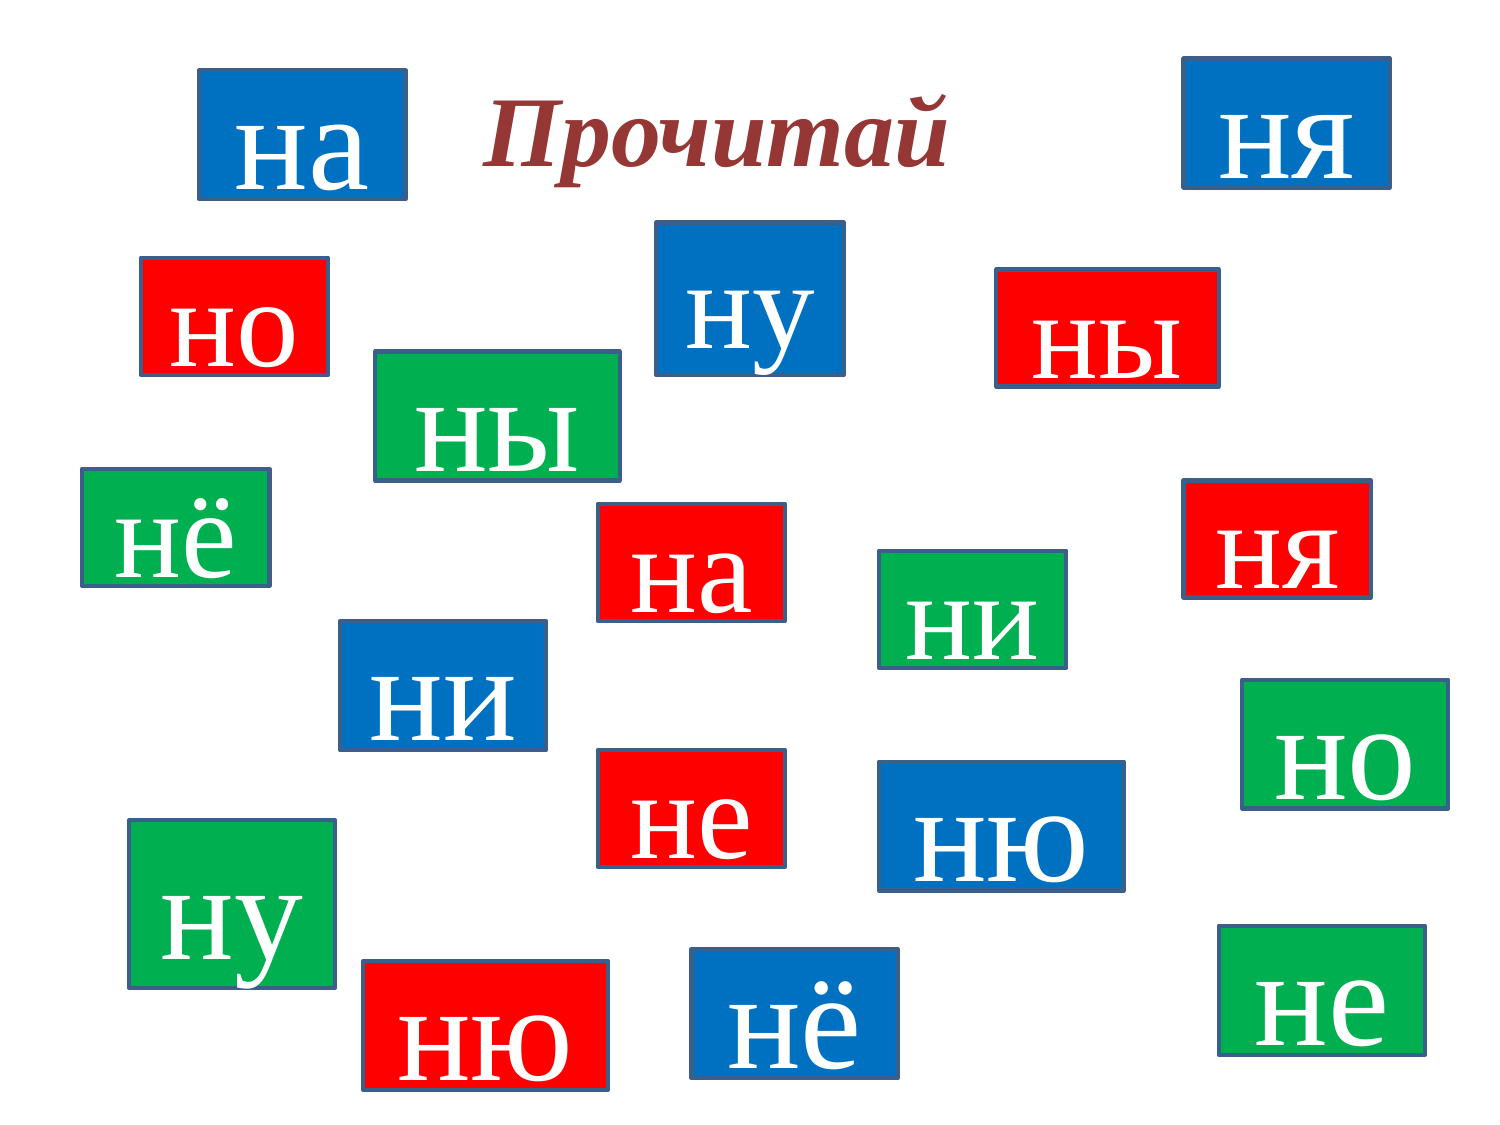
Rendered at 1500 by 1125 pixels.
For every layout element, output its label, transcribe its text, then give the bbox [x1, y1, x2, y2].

text_box но [1240, 678, 1450, 811]
text_box нё [80, 467, 272, 588]
text_box не [1217, 924, 1427, 1057]
text_box ня [1181, 478, 1373, 600]
text_box ню [877, 760, 1126, 893]
text_box ня [1181, 56, 1392, 190]
text_box ни [338, 619, 548, 752]
text_box но [139, 256, 330, 377]
text_box нё [689, 947, 900, 1080]
text_box ню [361, 959, 610, 1092]
text_box ни [877, 549, 1068, 670]
text_box ны [373, 349, 622, 483]
text_box ну [127, 818, 337, 990]
text_box на [197, 68, 408, 201]
text_box ну [654, 220, 846, 377]
text_box не [596, 748, 787, 869]
text_box на [596, 502, 787, 623]
text_box Прочитай [468, 58, 985, 194]
text_box ны [994, 267, 1221, 389]
